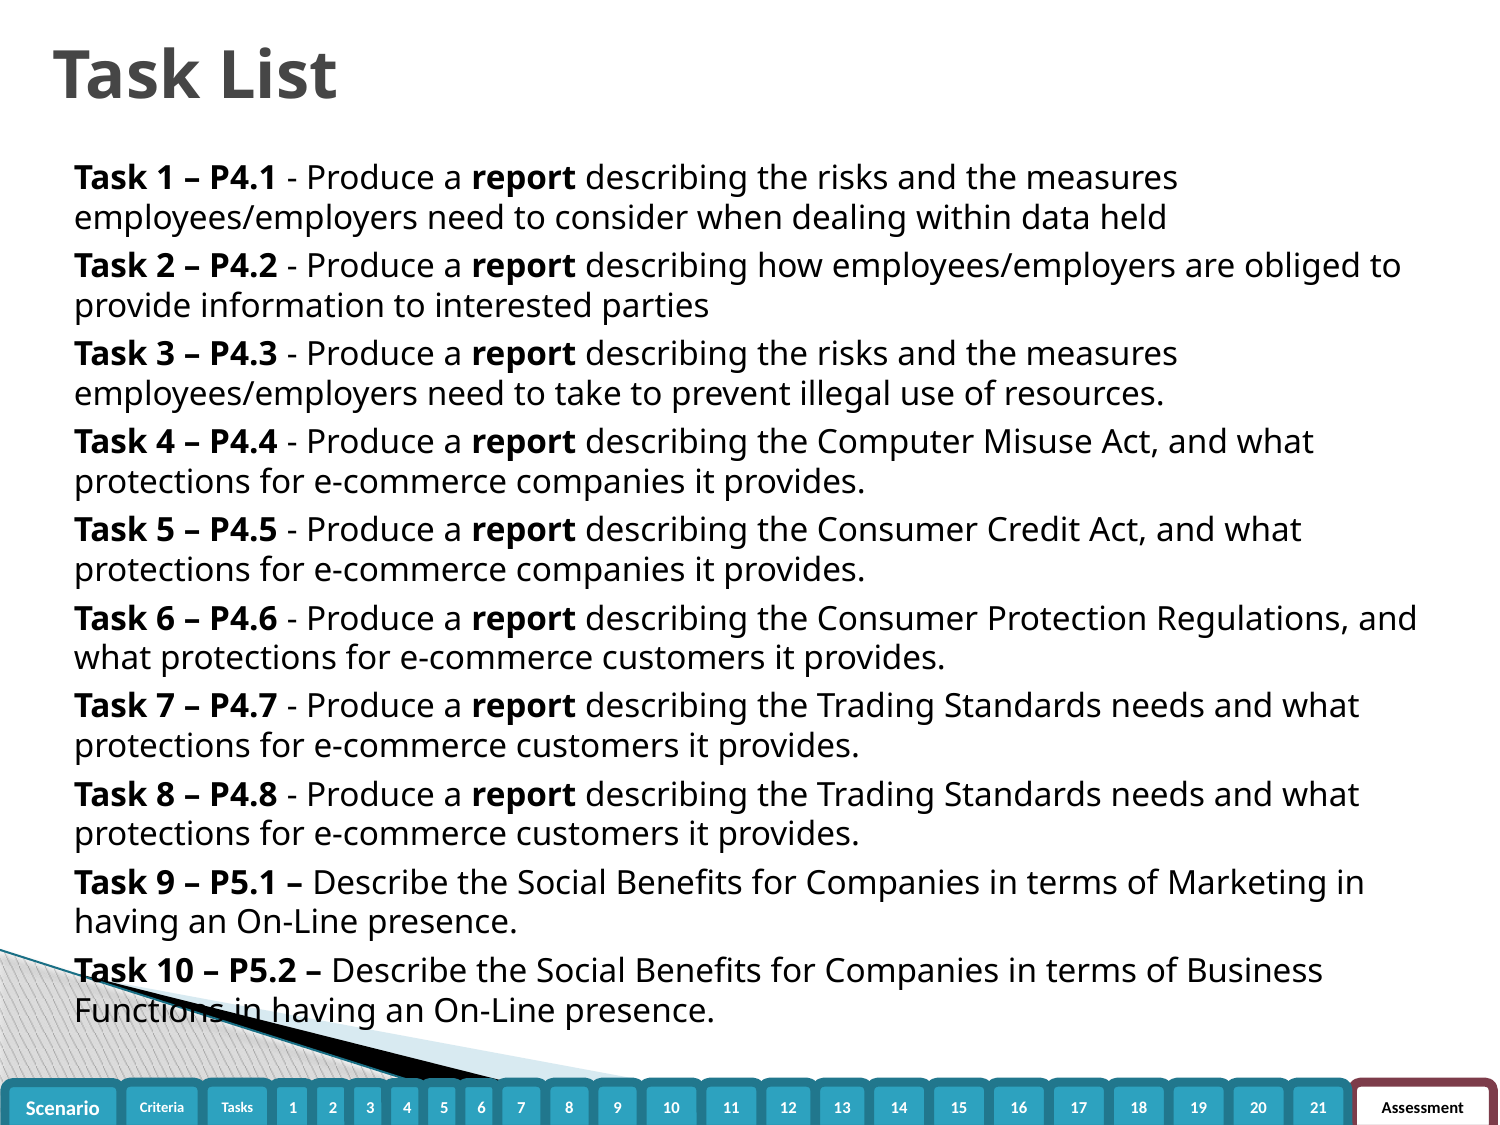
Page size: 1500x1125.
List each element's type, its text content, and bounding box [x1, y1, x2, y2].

list Task 1 – P4.1 - Produce a report describing the risks and the measures employees/employers need to consider when dealing within data held Task 2 – P4.2 - Produce a report describing how employees/employers are obliged to provide information to interested parties Task 3 – P4.3 - Produce a report describing the risks and the measures employees/employers need to take to prevent illegal use of resources. Task 4 – P4.4 - Produce a report describing the Computer Misuse Act, and what protections for e-commerce companies it provides. Task 5 – P4.5 - Produce a report describing the Consumer Credit Act, and what protections for e-commerce companies it provides. Task 6 – P4.6 - Produce a report describing the Consumer Protection Regulations, and what protections for e-commerce customers it provides. Task 7 – P4.7 - Produce a report describing the Trading Standards needs and what protections for e-commerce customers it provides. Task 8 – P4.8 - Produce a report describing the Trading Standards needs and what protections for e-commerce customers it provides. Task 9 – P5.1 – Describe the Social Benefits for Companies in terms of Marketing in having an On-Line presence. Task 10 – P5.2 – Describe the Social Benefits for Companies in terms of Business Functions in having an On-Line presence. [41, 149, 1471, 1071]
title Task List [37, 19, 1471, 126]
